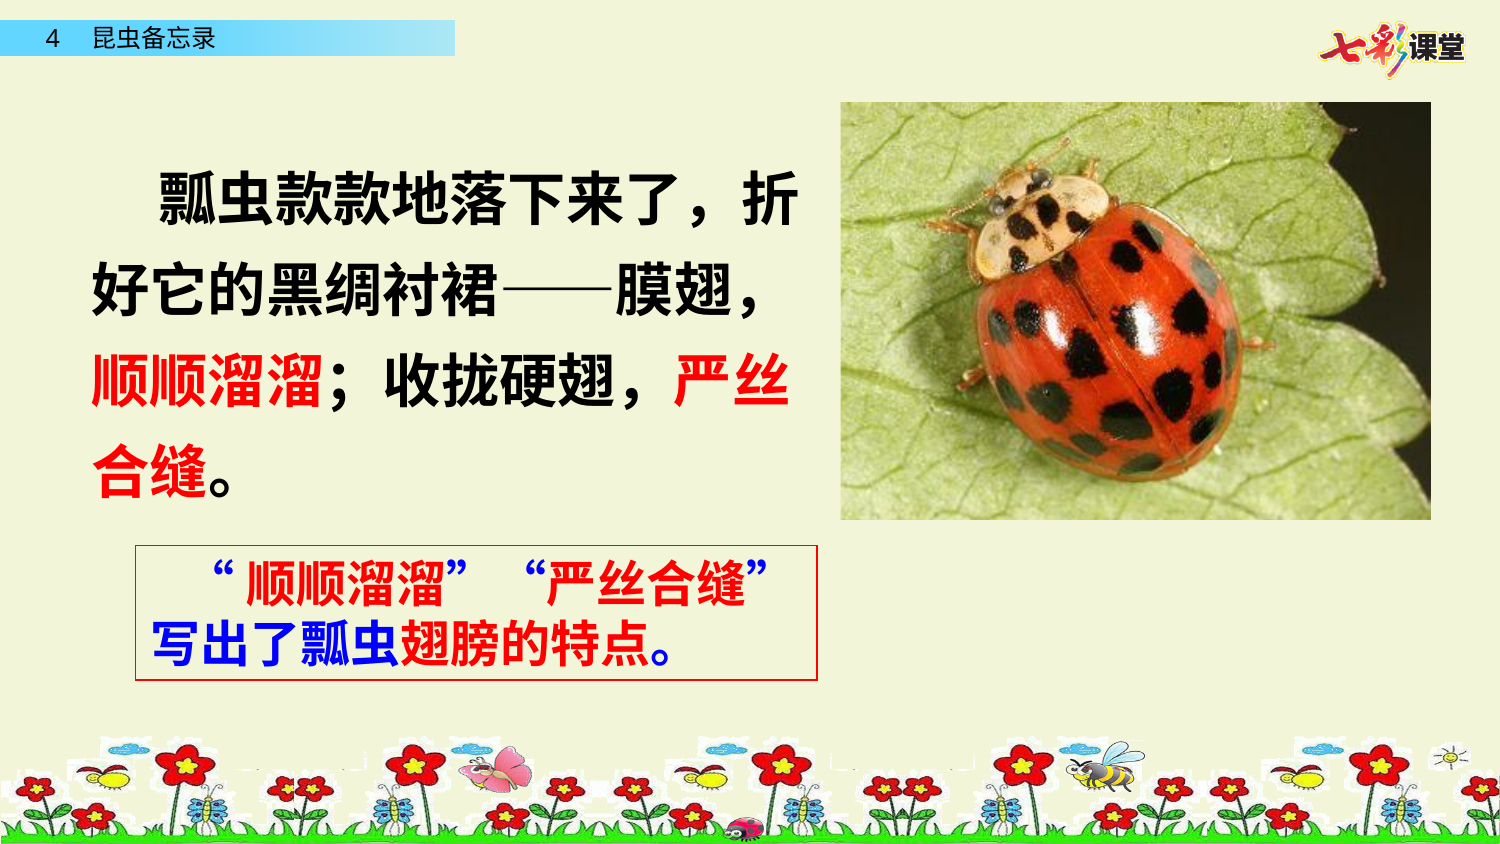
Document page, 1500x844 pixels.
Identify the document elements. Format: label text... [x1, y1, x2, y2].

text_box “顺顺溜溜”“严丝合缝”写出了瓢虫翅膀的特点。 [135, 545, 818, 681]
picture [1316, 20, 1468, 80]
text_box 瓢虫款款地落下来了，折好它的黑绸衬裙——膜翅，顺顺溜溜；收拢硬翅，严丝合缝。 [76, 133, 832, 513]
picture [840, 102, 1432, 520]
picture [0, 714, 1500, 844]
